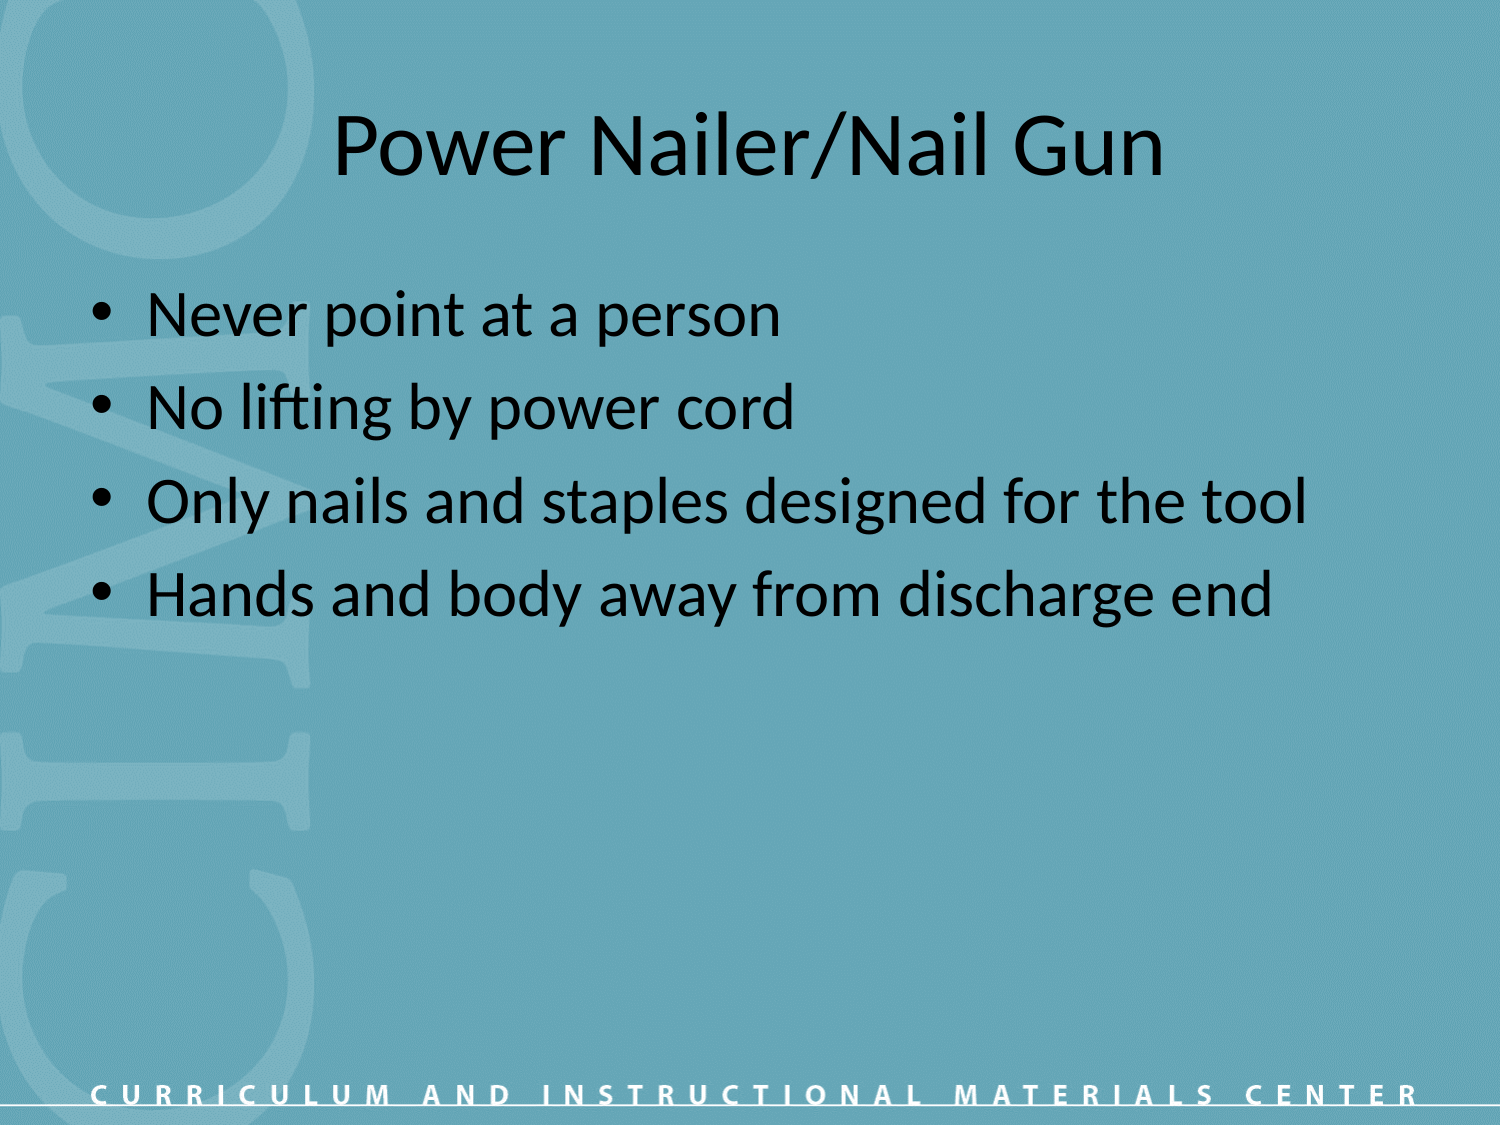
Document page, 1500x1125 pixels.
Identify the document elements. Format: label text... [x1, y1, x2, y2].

list Never point at a person No lifting by power cord Only nails and staples designed for the tool Hands and body away from discharge end [75, 262, 1425, 1005]
title Power Nailer/Nail Gun [75, 45, 1425, 233]
